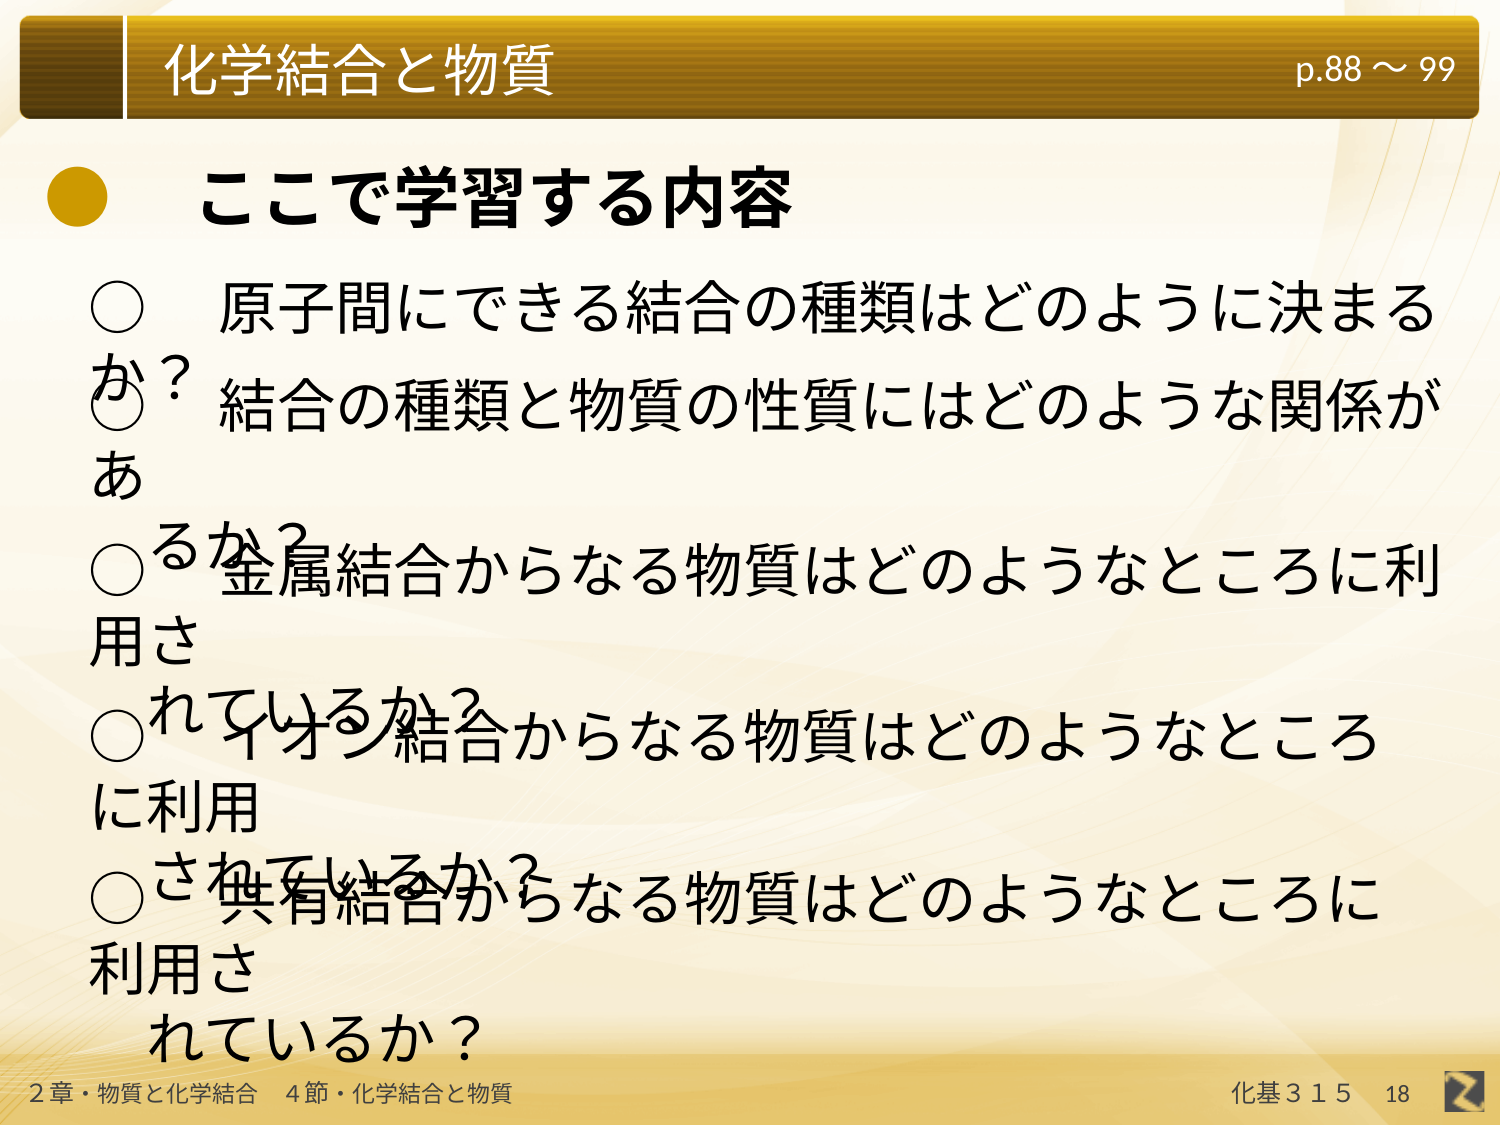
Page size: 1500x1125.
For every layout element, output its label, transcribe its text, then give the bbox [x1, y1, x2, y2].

picture [0, 0, 1500, 1125]
text_box ○ 共有結合からなる物質はどのようなところに利用さ れているか？ [73, 854, 1447, 1080]
text_box ● ここで学習する内容 [29, 148, 833, 244]
text_box ○ 結合の種類と物質の性質にはどのような関係があ るか？ [73, 361, 1483, 527]
slide_number 18 [1358, 1080, 1437, 1118]
text_box ○ 金属結合からなる物質はどのようなところに利用さ れているか？ [73, 527, 1483, 752]
text_box ○ 原子間にできる結合の種類はどのように決まるか？ [73, 263, 1483, 361]
text_box ○ イオン結合からなる物質はどのようなところに利用 されているか？ [73, 692, 1447, 854]
